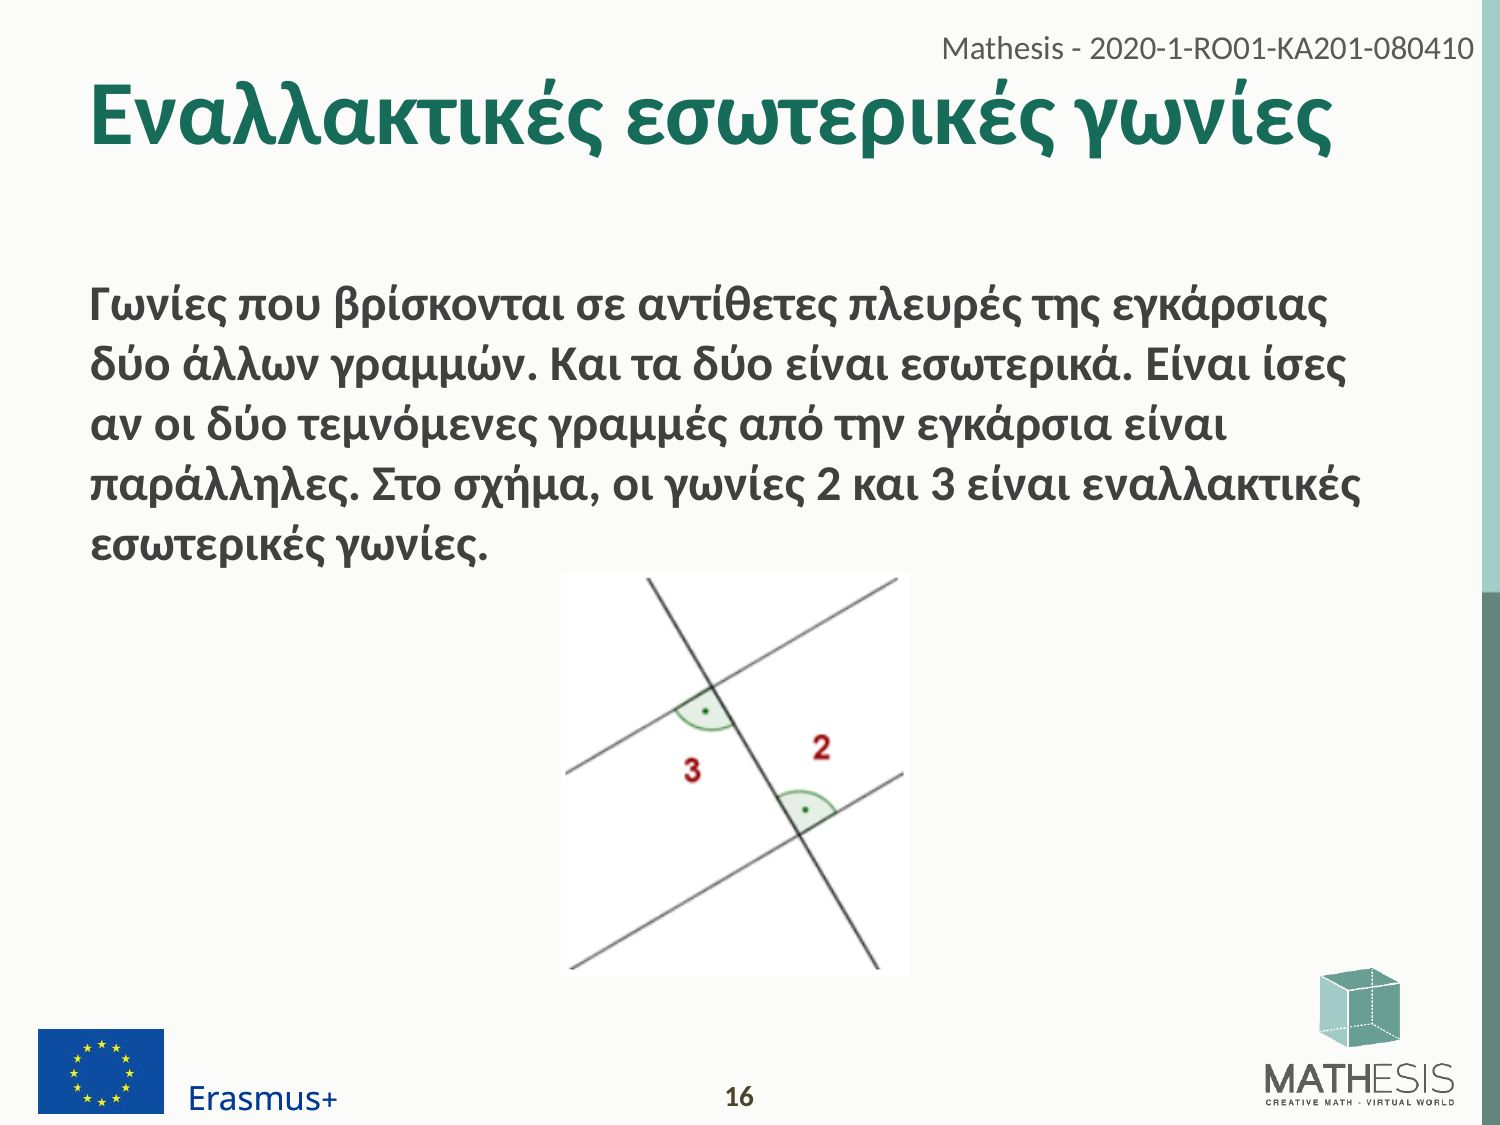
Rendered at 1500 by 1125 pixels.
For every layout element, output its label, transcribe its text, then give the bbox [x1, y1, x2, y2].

picture [38, 1029, 164, 1114]
picture [560, 572, 910, 977]
title Εναλλακτικές εσωτερικές γωνίες [75, 45, 1425, 233]
list Γωνίες που βρίσκονται σε αντίθετες πλευρές της εγκάρσιας δύο άλλων γραμμών. Και τα δύο είναι εσωτερικά. Είναι ίσες αν οι δύο τεμνόμενες γραμμές από την εγκάρσια είναι παράλληλες. Στο σχήμα, οι γωνίες 2 και 3 είναι εναλλακτικές εσωτερικές γωνίες. [75, 262, 1425, 1005]
